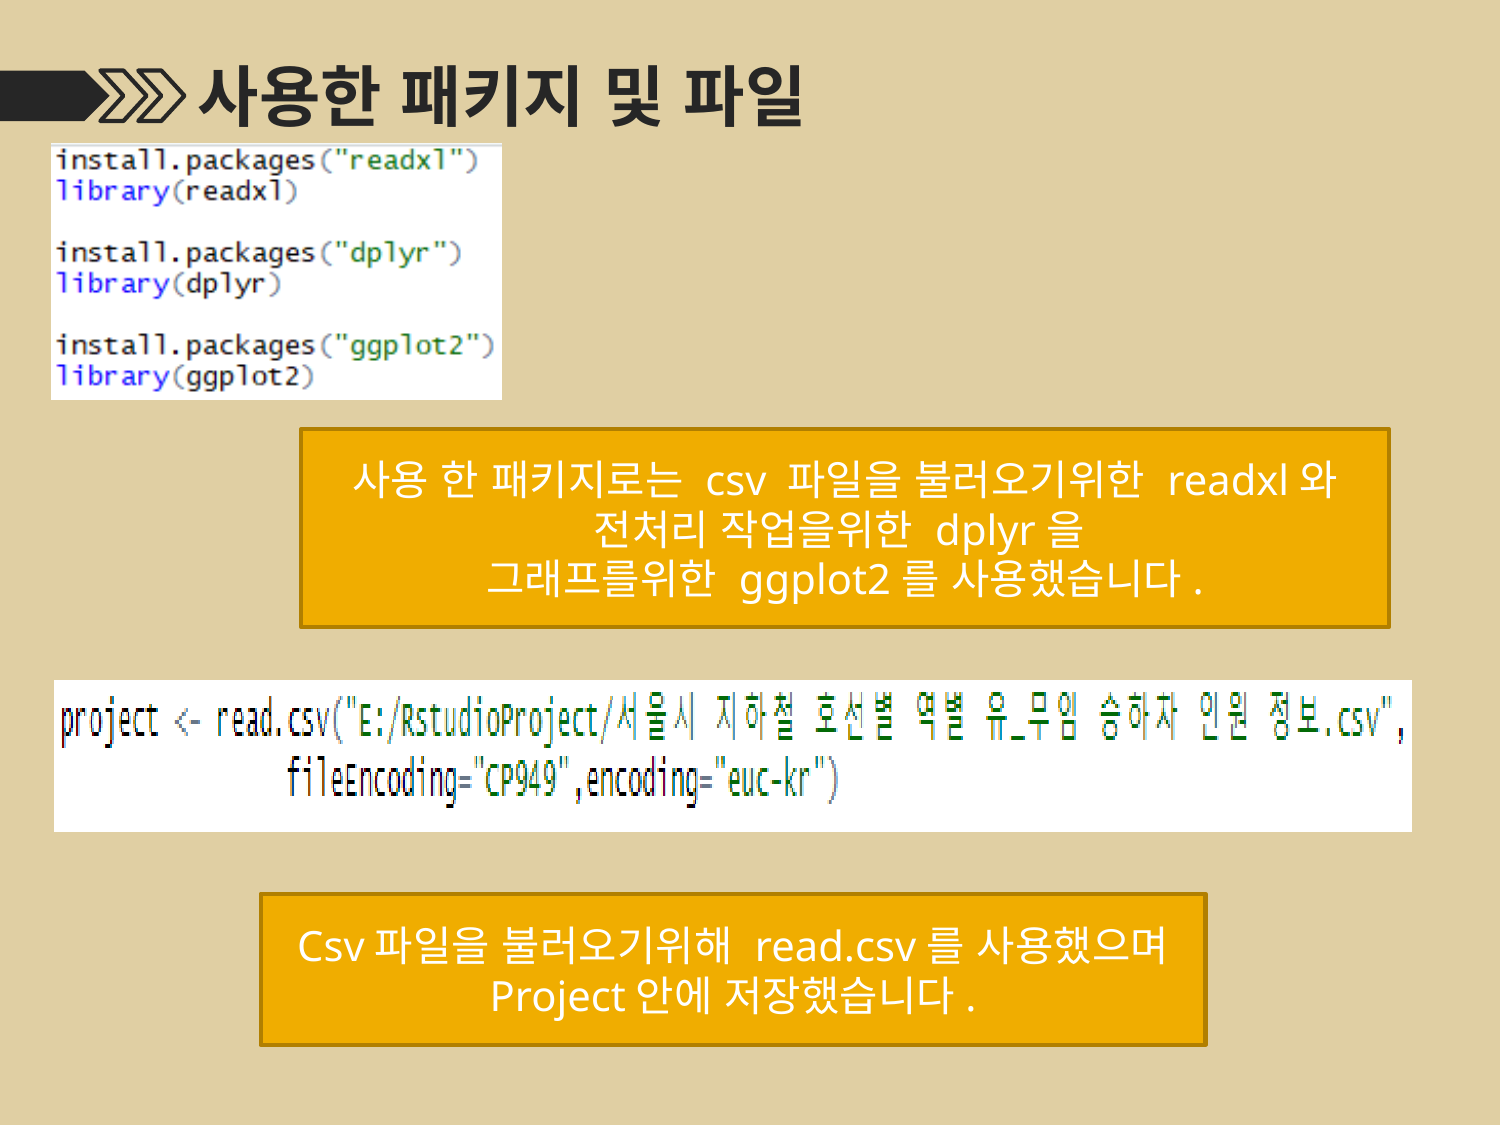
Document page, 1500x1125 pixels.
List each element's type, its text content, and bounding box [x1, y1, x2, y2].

text_box 사용 한 패키지로는 csv 파일을 불러오기위한 readxl와 전처리 작업을위한 dplyr을 그래프를위한 ggplot2를 사용했습니다. [299, 427, 1391, 629]
picture [50, 143, 503, 401]
text_box 사용한 패키지 및 파일 [183, 47, 892, 143]
text_box Csv파일을 불러오기위해 read.csv를 사용했으며 Project안에 저장했습니다. [259, 892, 1208, 1047]
text_box [136, 68, 187, 124]
text_box [98, 68, 149, 124]
text_box [0, 68, 112, 124]
picture [54, 680, 1412, 832]
